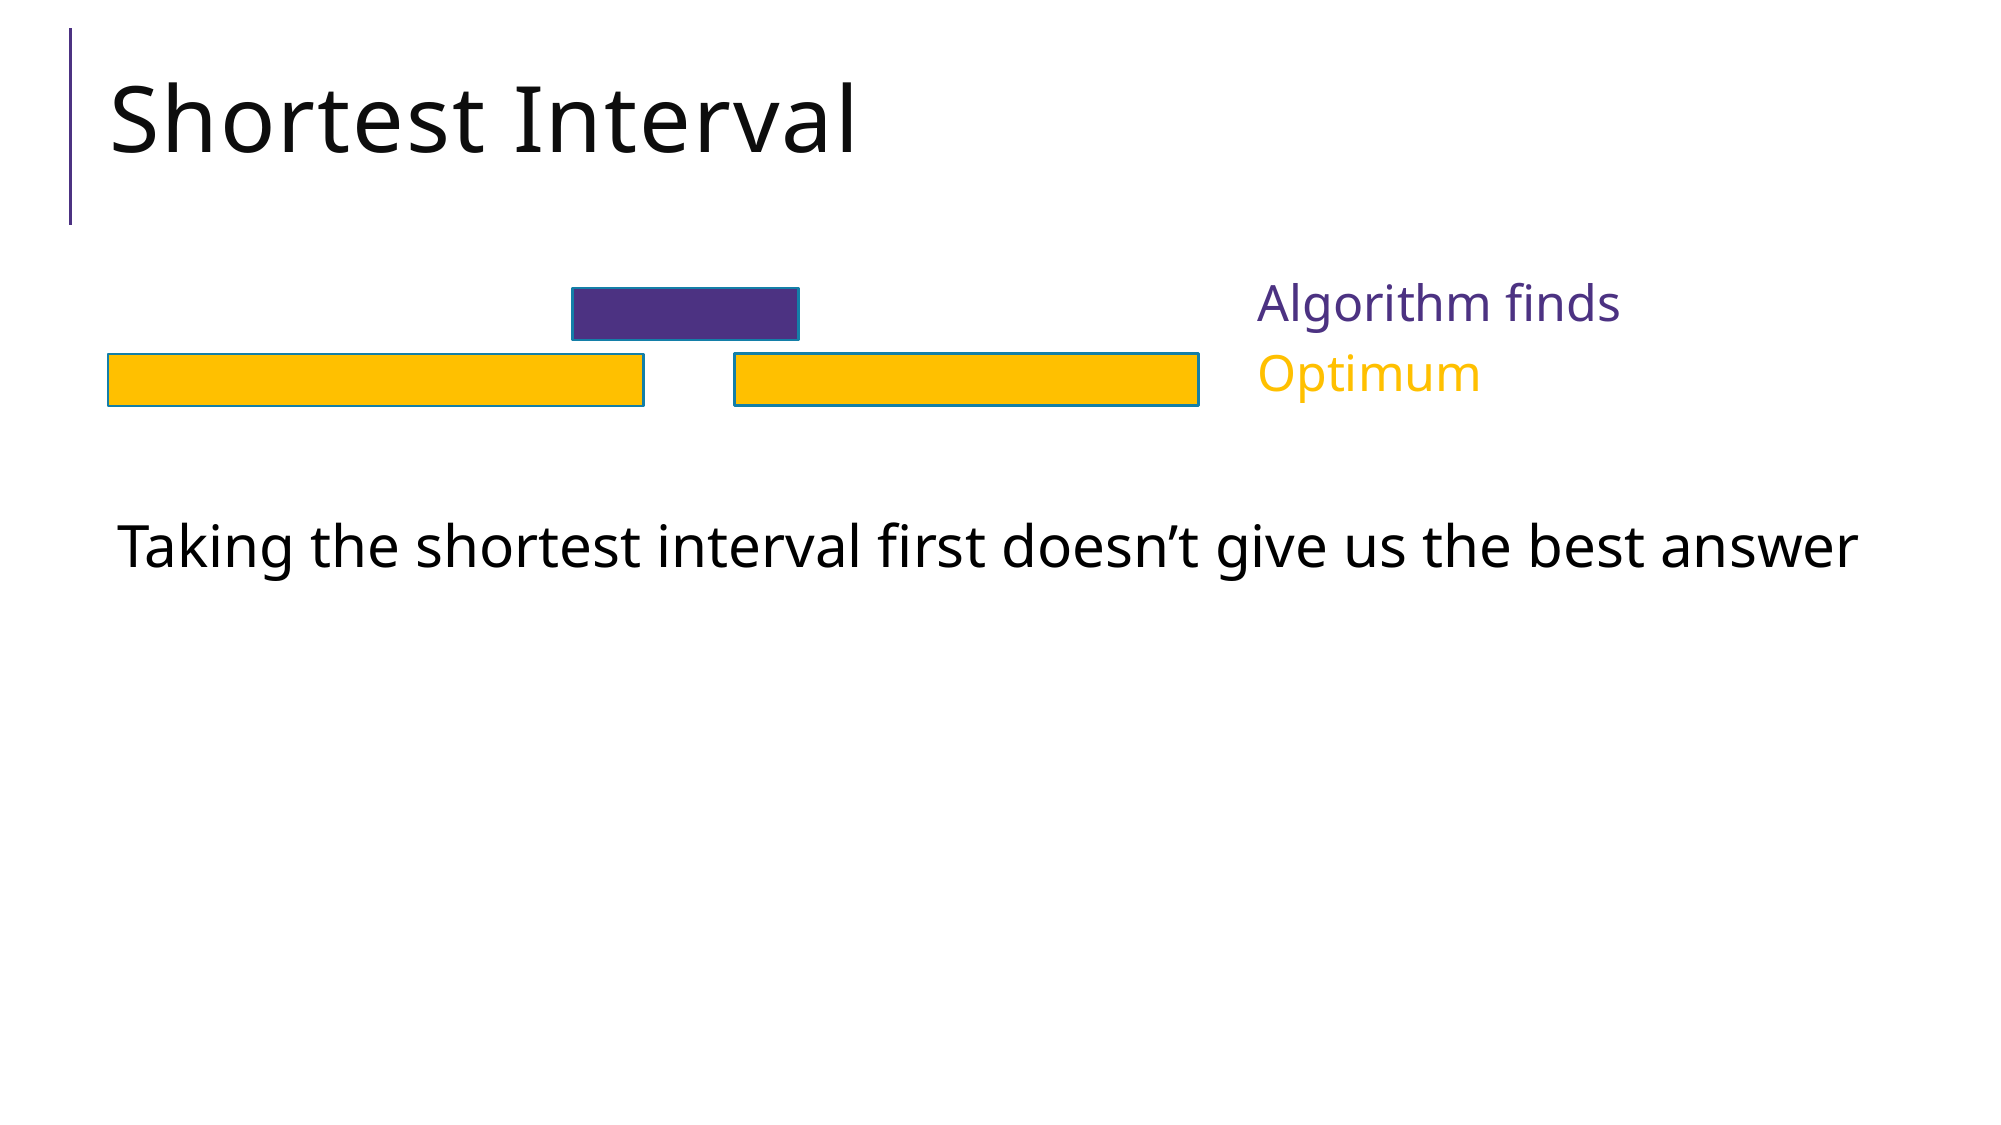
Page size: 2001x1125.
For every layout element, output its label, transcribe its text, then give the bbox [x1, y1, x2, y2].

title Shortest Interval [94, 43, 1930, 210]
text_box Optimum [1242, 333, 1725, 409]
text_box [571, 287, 800, 341]
text_box Algorithm finds [1242, 264, 1725, 333]
text_box [107, 353, 645, 407]
text_box [733, 352, 1200, 407]
list Taking the shortest interval first doesn’t give us the best answer [94, 510, 1930, 1035]
